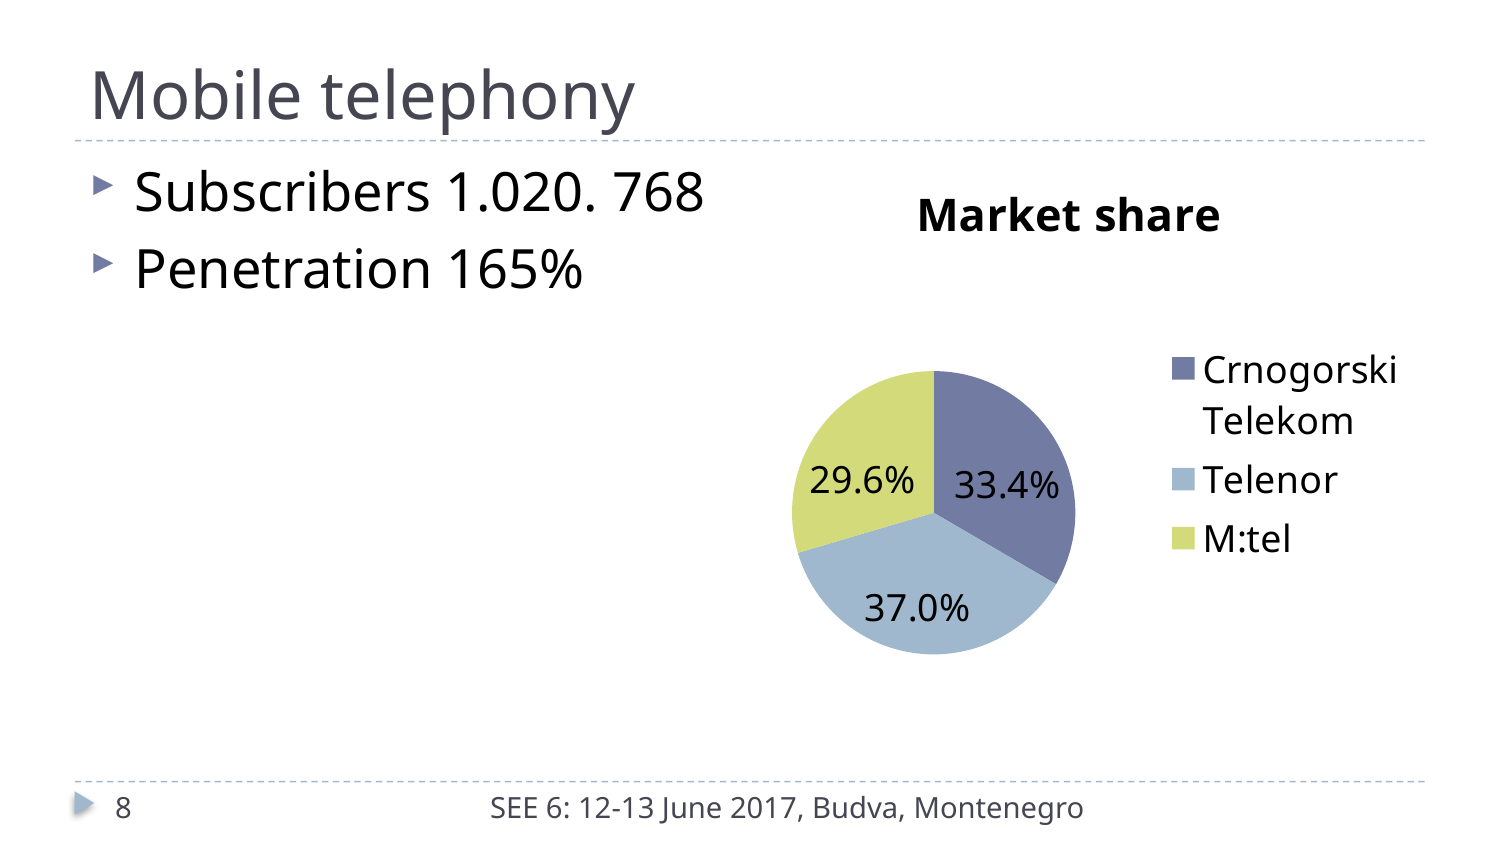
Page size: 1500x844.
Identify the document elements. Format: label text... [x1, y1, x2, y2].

slide_number 8 [100, 782, 426, 827]
title Mobile telephony [75, 28, 1425, 141]
list Subscribers 1.020. 768 Penetration 165% [75, 150, 714, 758]
footer SEE 6: 12-13 June 2017, Budva, Montenegro [475, 782, 1376, 827]
chart [714, 149, 1424, 758]
